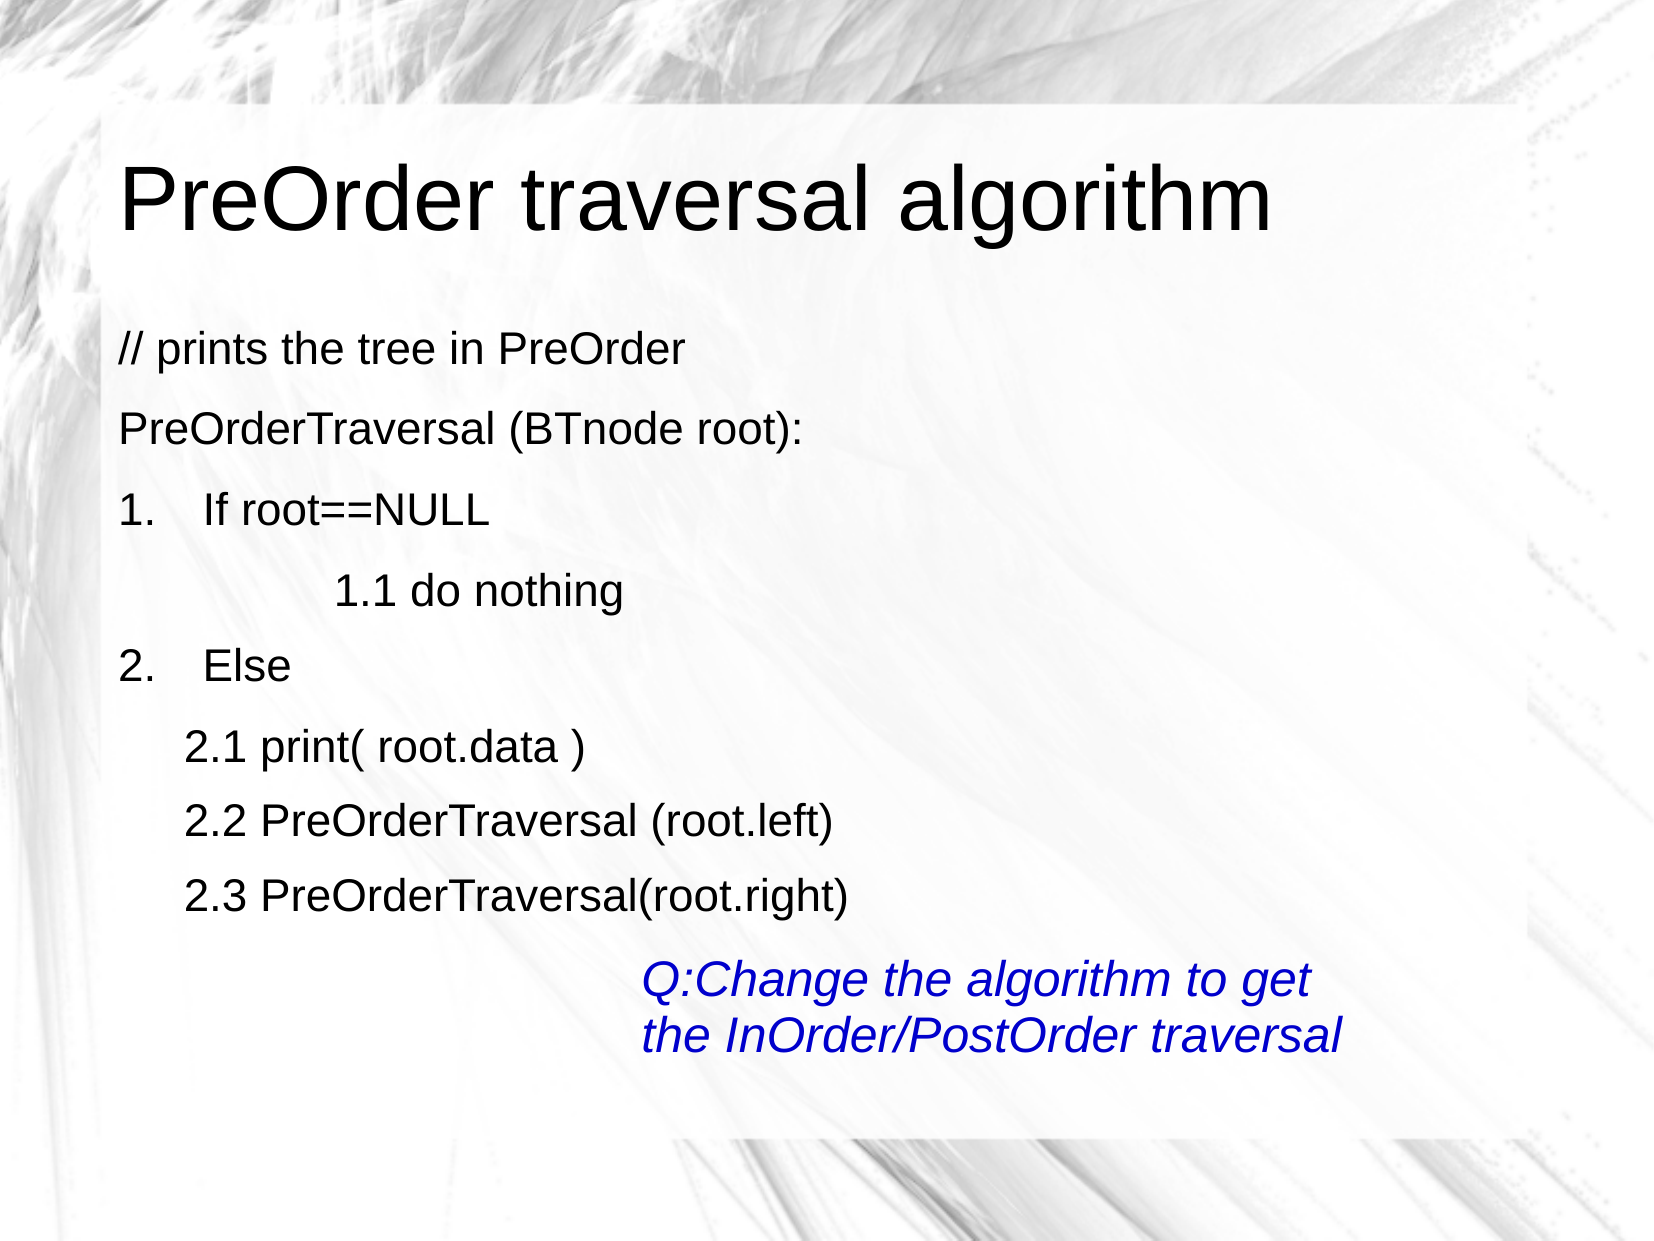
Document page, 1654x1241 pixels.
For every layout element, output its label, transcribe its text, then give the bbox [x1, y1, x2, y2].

title PreOrder traversal algorithm [118, 93, 1506, 299]
list // prints the tree in PreOrder PreOrderTraversal (BTnode root): If root==NULL 1.1 do nothing Else 2.1 print( root.data ) 2.2 PreOrderTraversal (root.left) 2.3 PreOrderTraversal(root.right) [118, 319, 1571, 1109]
picture [0, 0, 1654, 1241]
text_box Q:Change the algorithm to get the InOrder/PostOrder traversal [626, 945, 1409, 1072]
